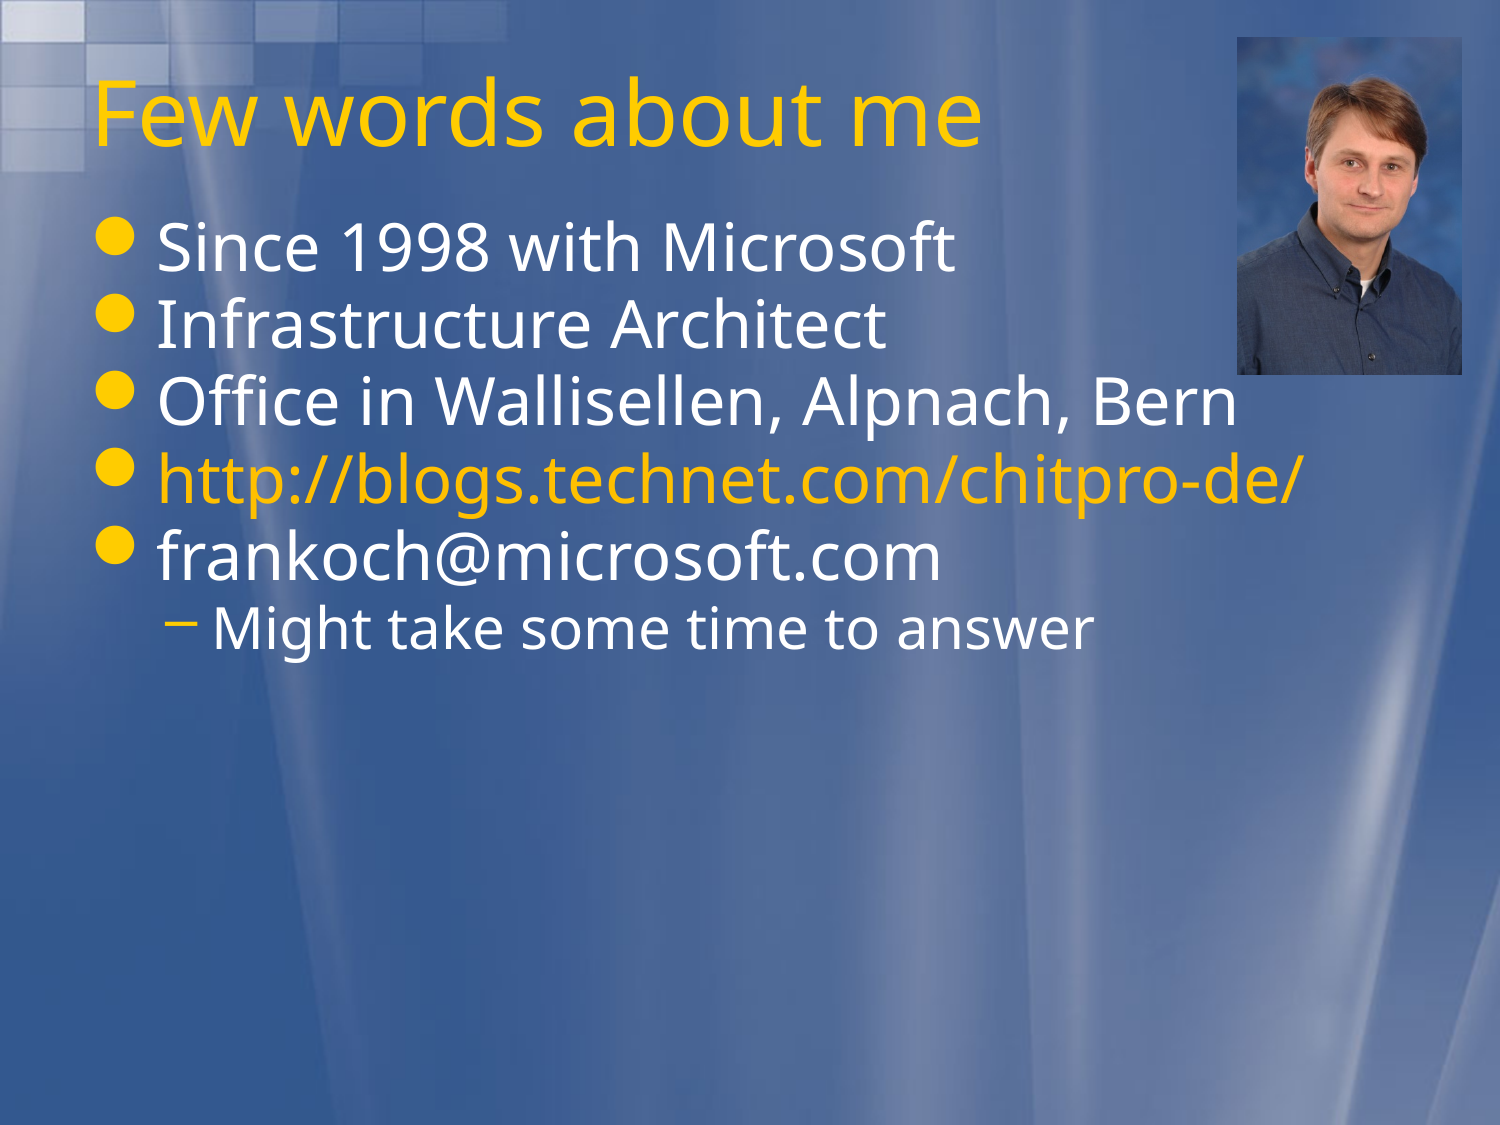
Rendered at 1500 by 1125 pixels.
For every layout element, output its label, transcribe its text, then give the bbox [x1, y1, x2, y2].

picture [0, 0, 1500, 1125]
list Since 1998 with Microsoft Infrastructure Architect Office in Wallisellen, Alpnach, Bern http://blogs.technet.com/chitpro-de/ frankoch@microsoft.com Might take some time to answer [74, 212, 1426, 1051]
title Few words about me [74, 44, 1232, 176]
